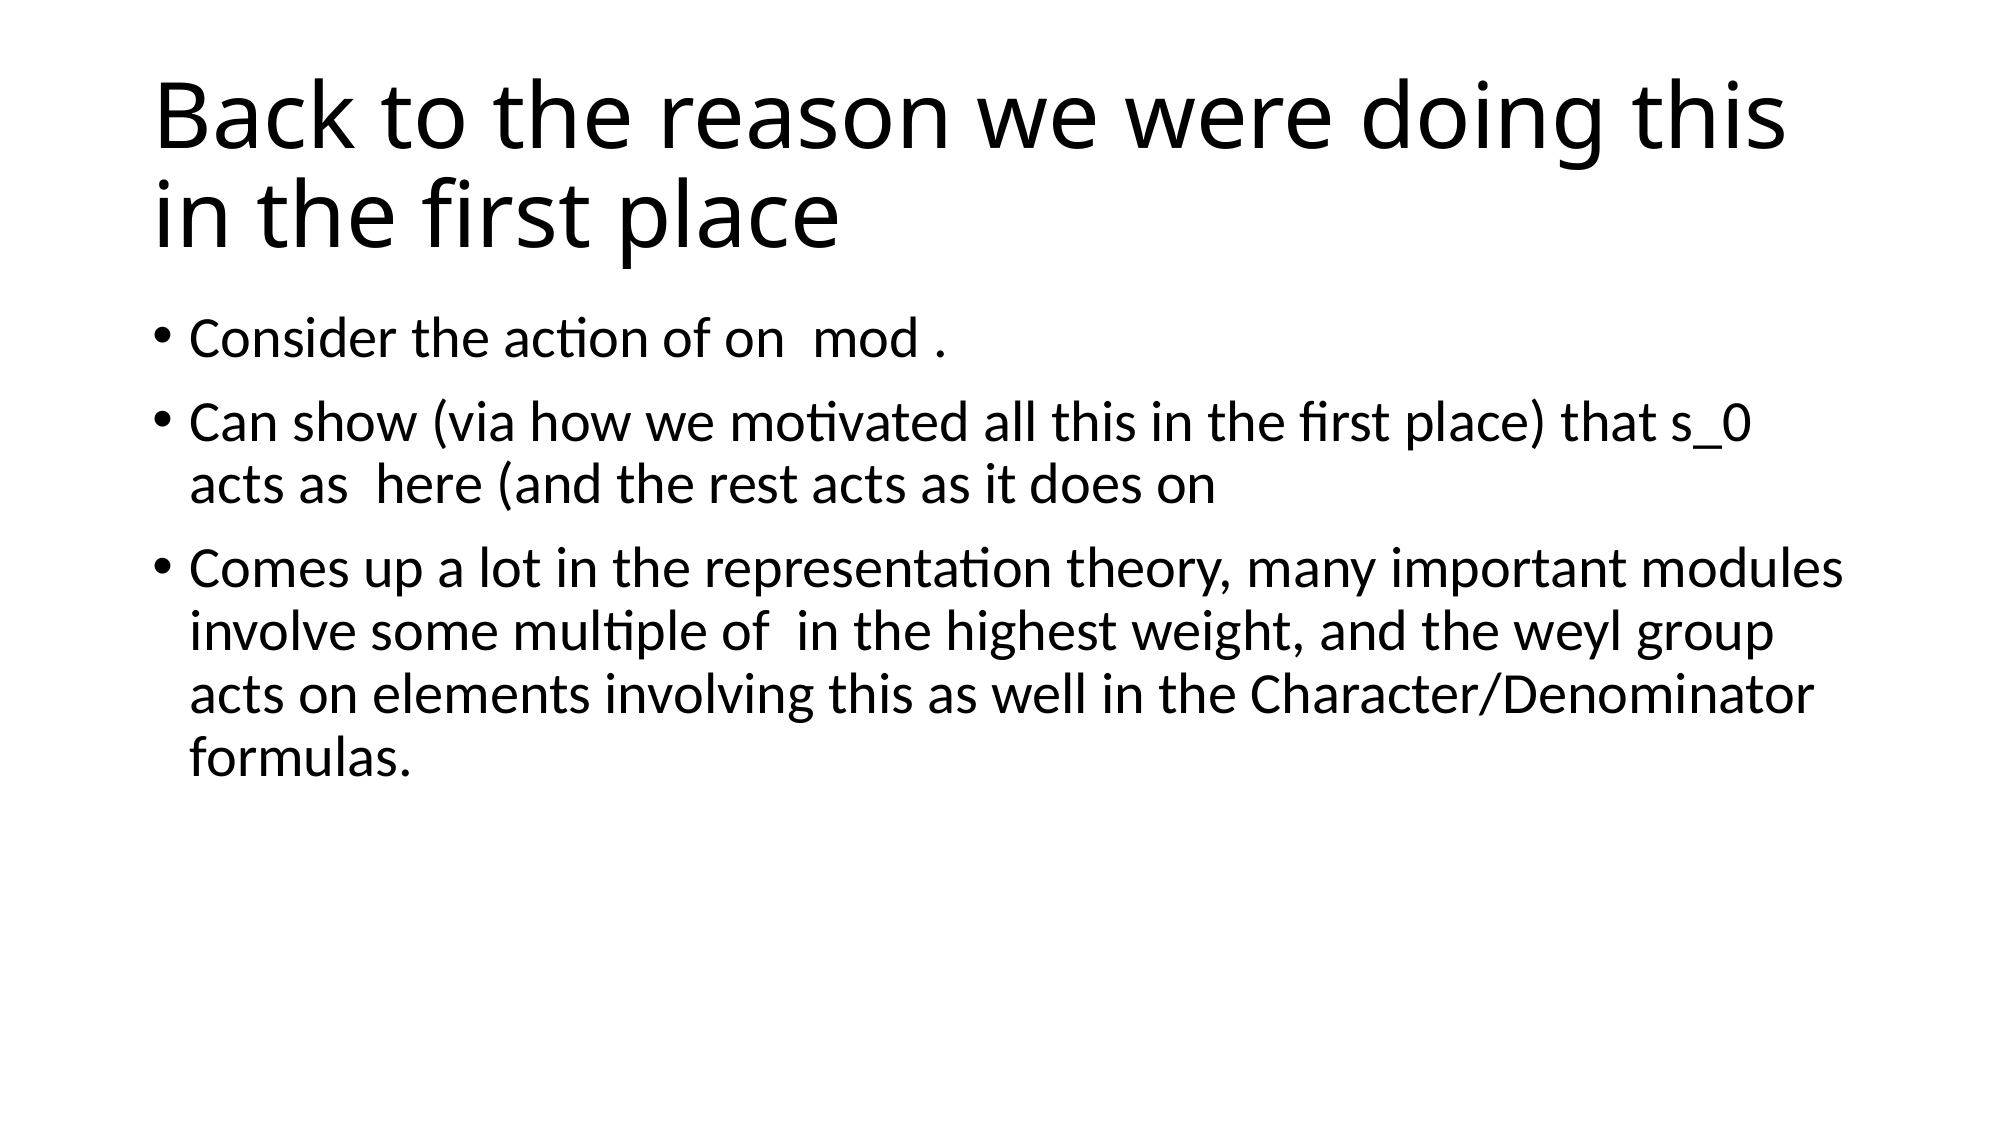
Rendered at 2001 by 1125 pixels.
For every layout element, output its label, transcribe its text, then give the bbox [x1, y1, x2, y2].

title Back to the reason we were doing this in the first place [137, 59, 1863, 278]
